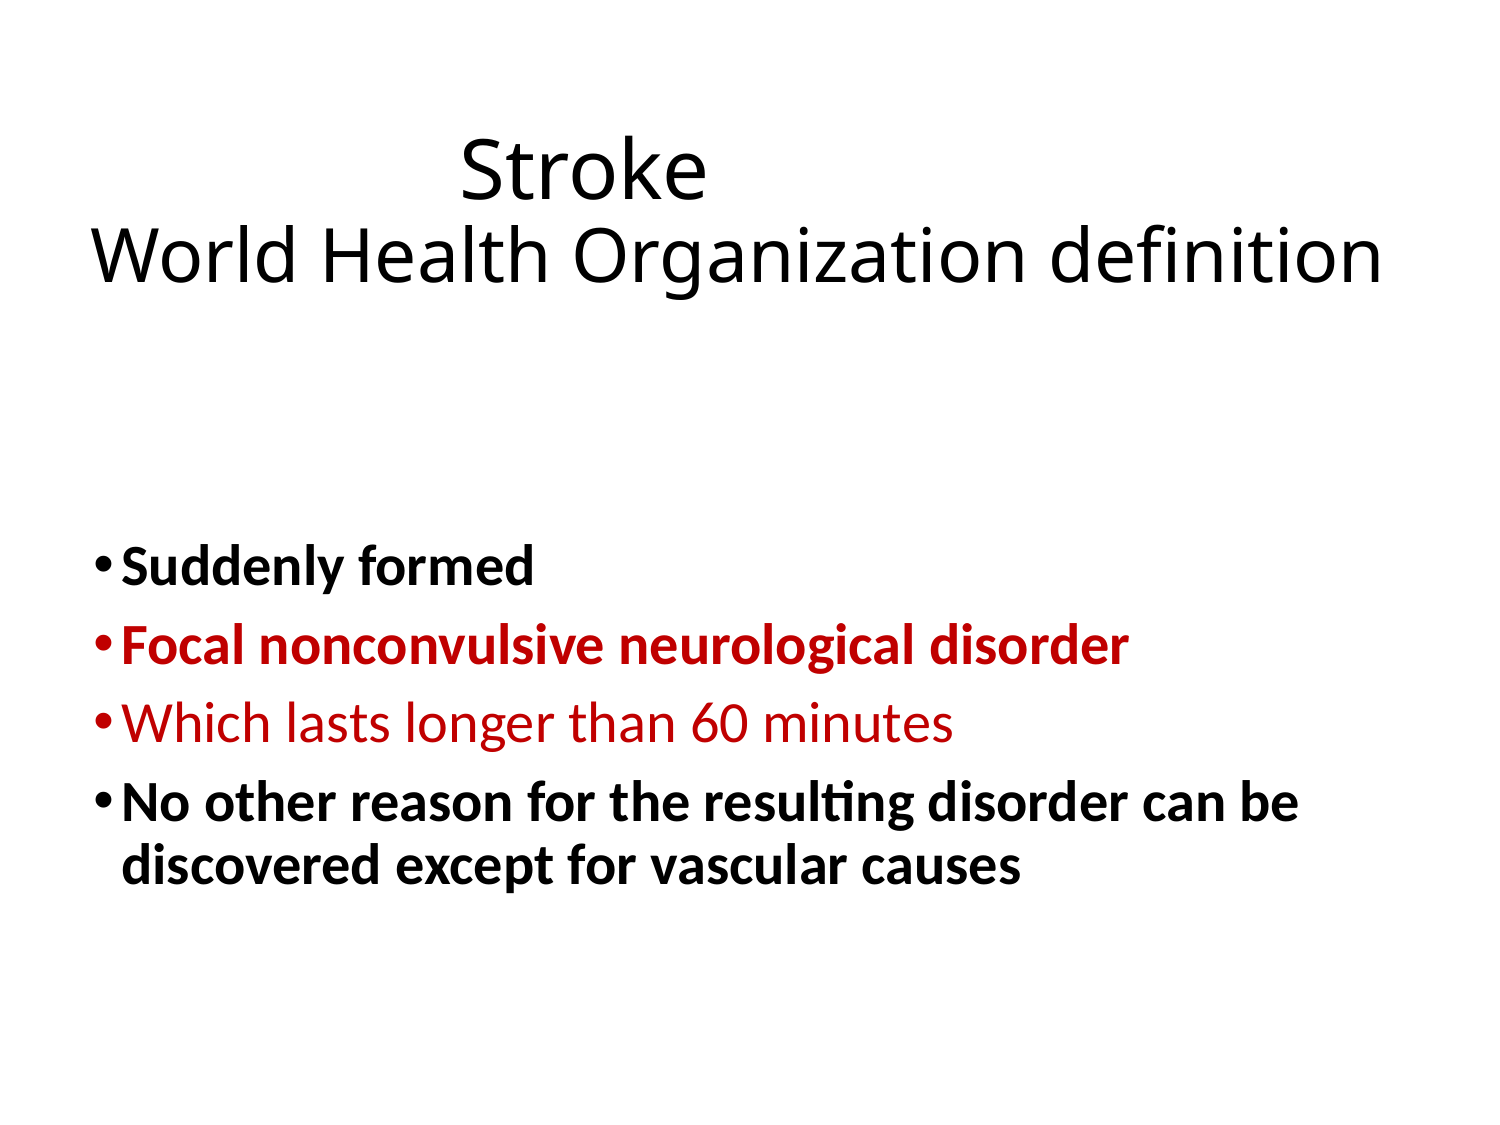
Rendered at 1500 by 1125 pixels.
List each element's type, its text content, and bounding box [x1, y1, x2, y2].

title Stroke World Health Organization definition [75, 40, 1451, 387]
list Suddenly formed Focal nonconvulsive neurological disorder Which lasts longer than 60 minutes No other reason for the resulting disorder can be discovered except for vascular causes [78, 382, 1373, 1097]
